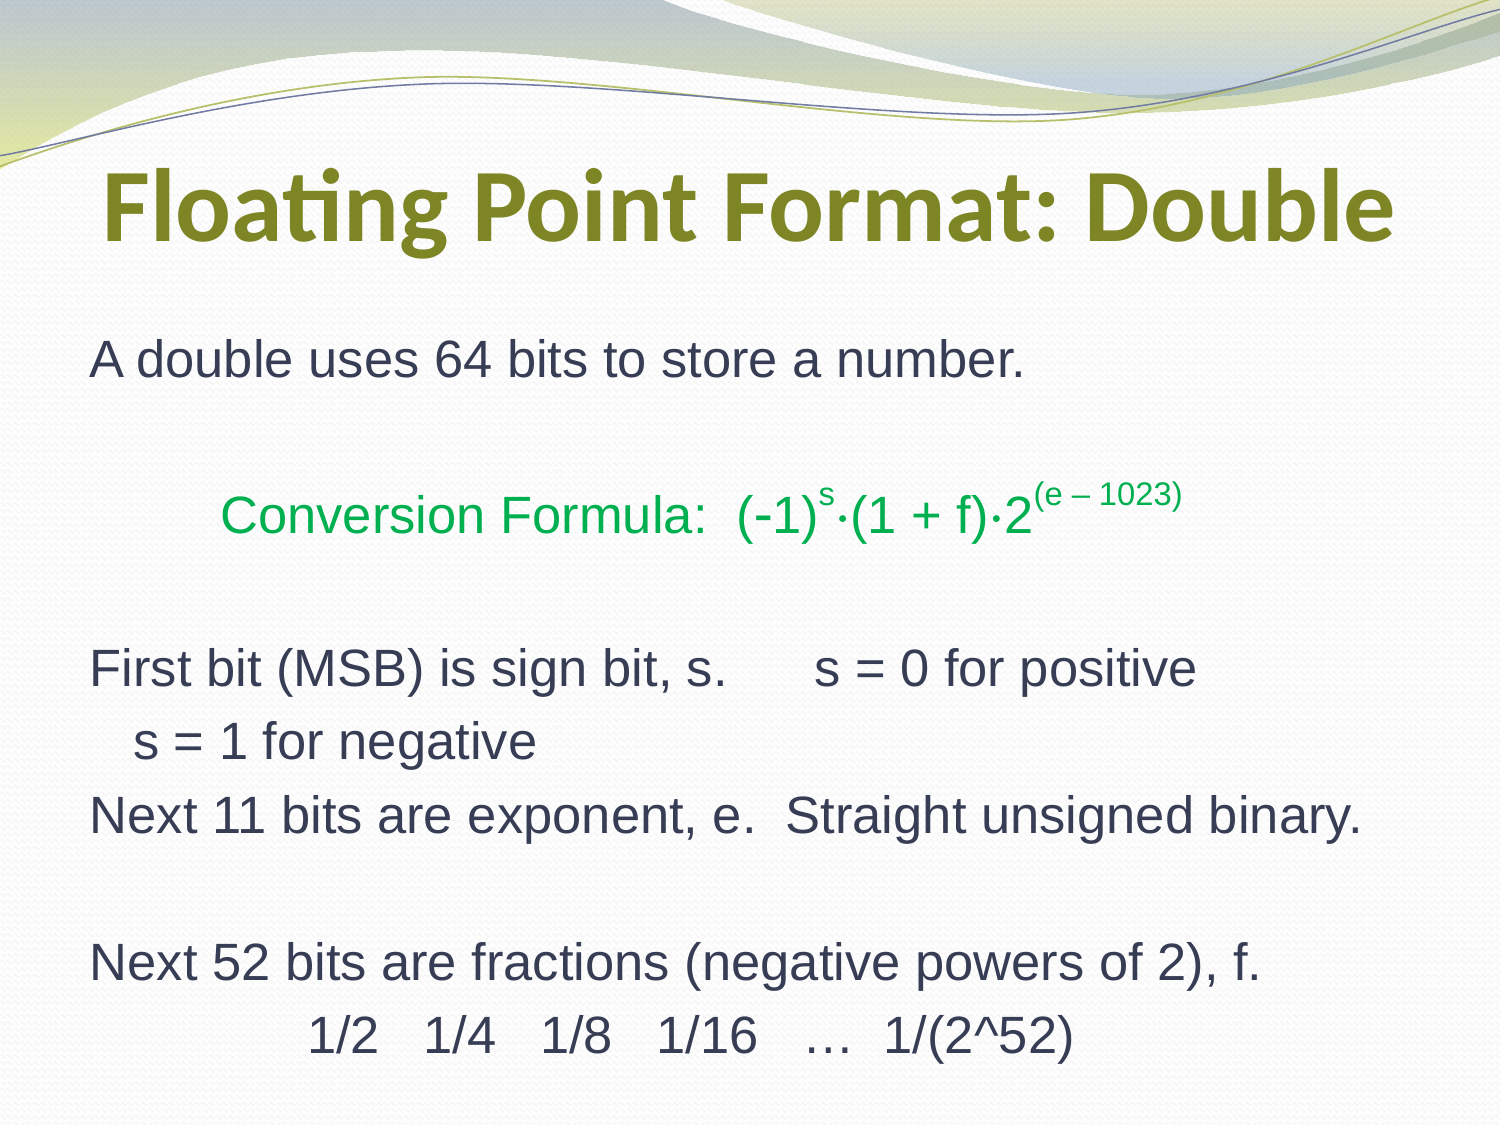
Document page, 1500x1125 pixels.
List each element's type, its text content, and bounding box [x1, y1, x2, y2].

list A double uses 64 bits to store a number. Conversion Formula: (-1)s⋅(1 + f)⋅2(e – 1023) First bit (MSB) is sign bit, s. s = 0 for positive s = 1 for negative Next 11 bits are exponent, e. Straight unsigned binary. Next 52 bits are fractions (negative powers of 2), f. 1/2 1/4 1/8 1/16 … 1/(2^52) [75, 317, 1425, 1075]
title Floating Point Format: Double [75, 75, 1425, 263]
